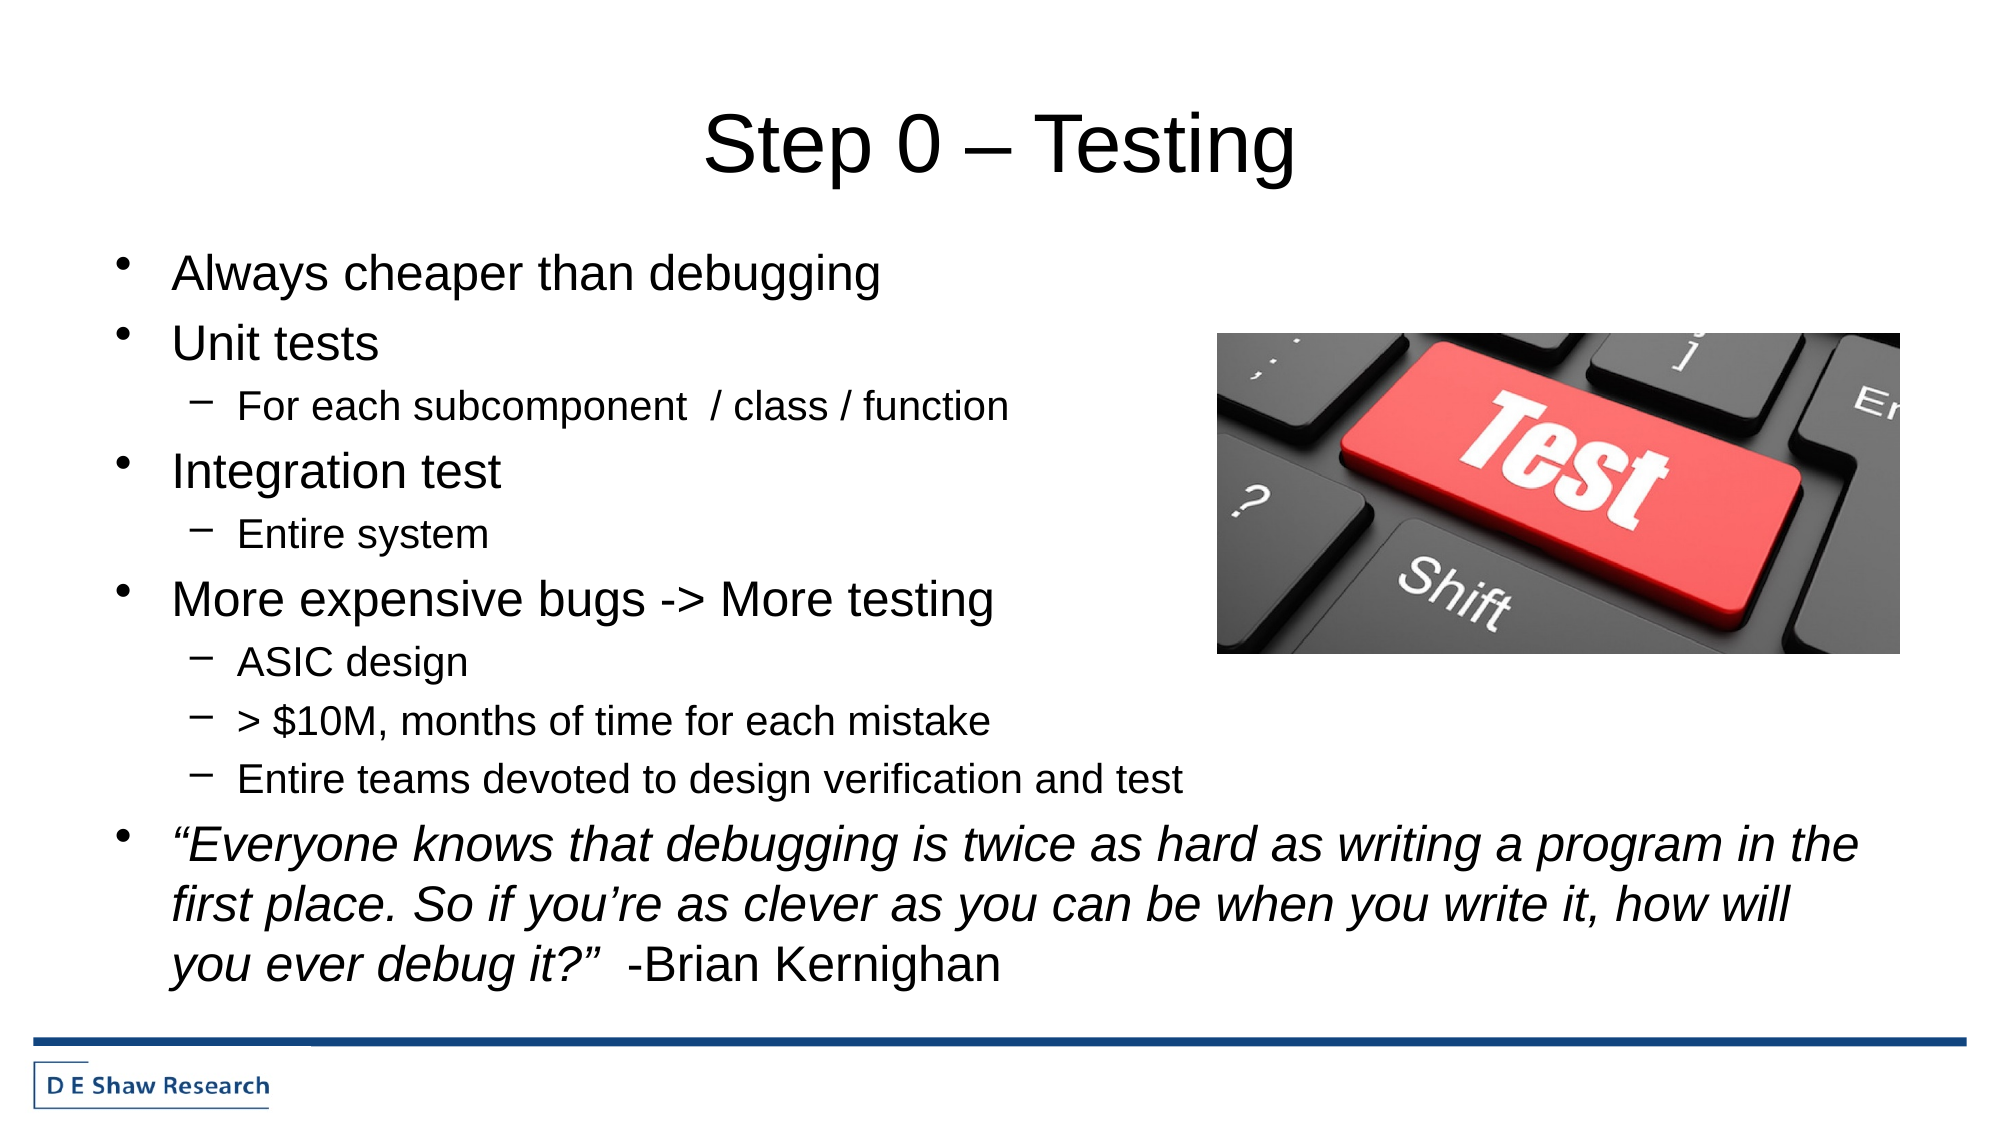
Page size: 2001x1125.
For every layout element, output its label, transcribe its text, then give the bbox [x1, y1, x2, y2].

picture [1216, 333, 1901, 654]
list Always cheaper than debugging Unit tests For each subcomponent / class / function Integration test Entire system More expensive bugs -> More testing ASIC design > $10M, months of time for each mistake Entire teams devoted to design verification and test “Everyone knows that debugging is twice as hard as writing a program in the first place. So if you’re as clever as you can be when you write it, how will you ever debug it?” -Brian Kernighan [99, 232, 1900, 975]
title Step 0 – Testing [99, 45, 1900, 232]
picture [10, 1046, 311, 1123]
